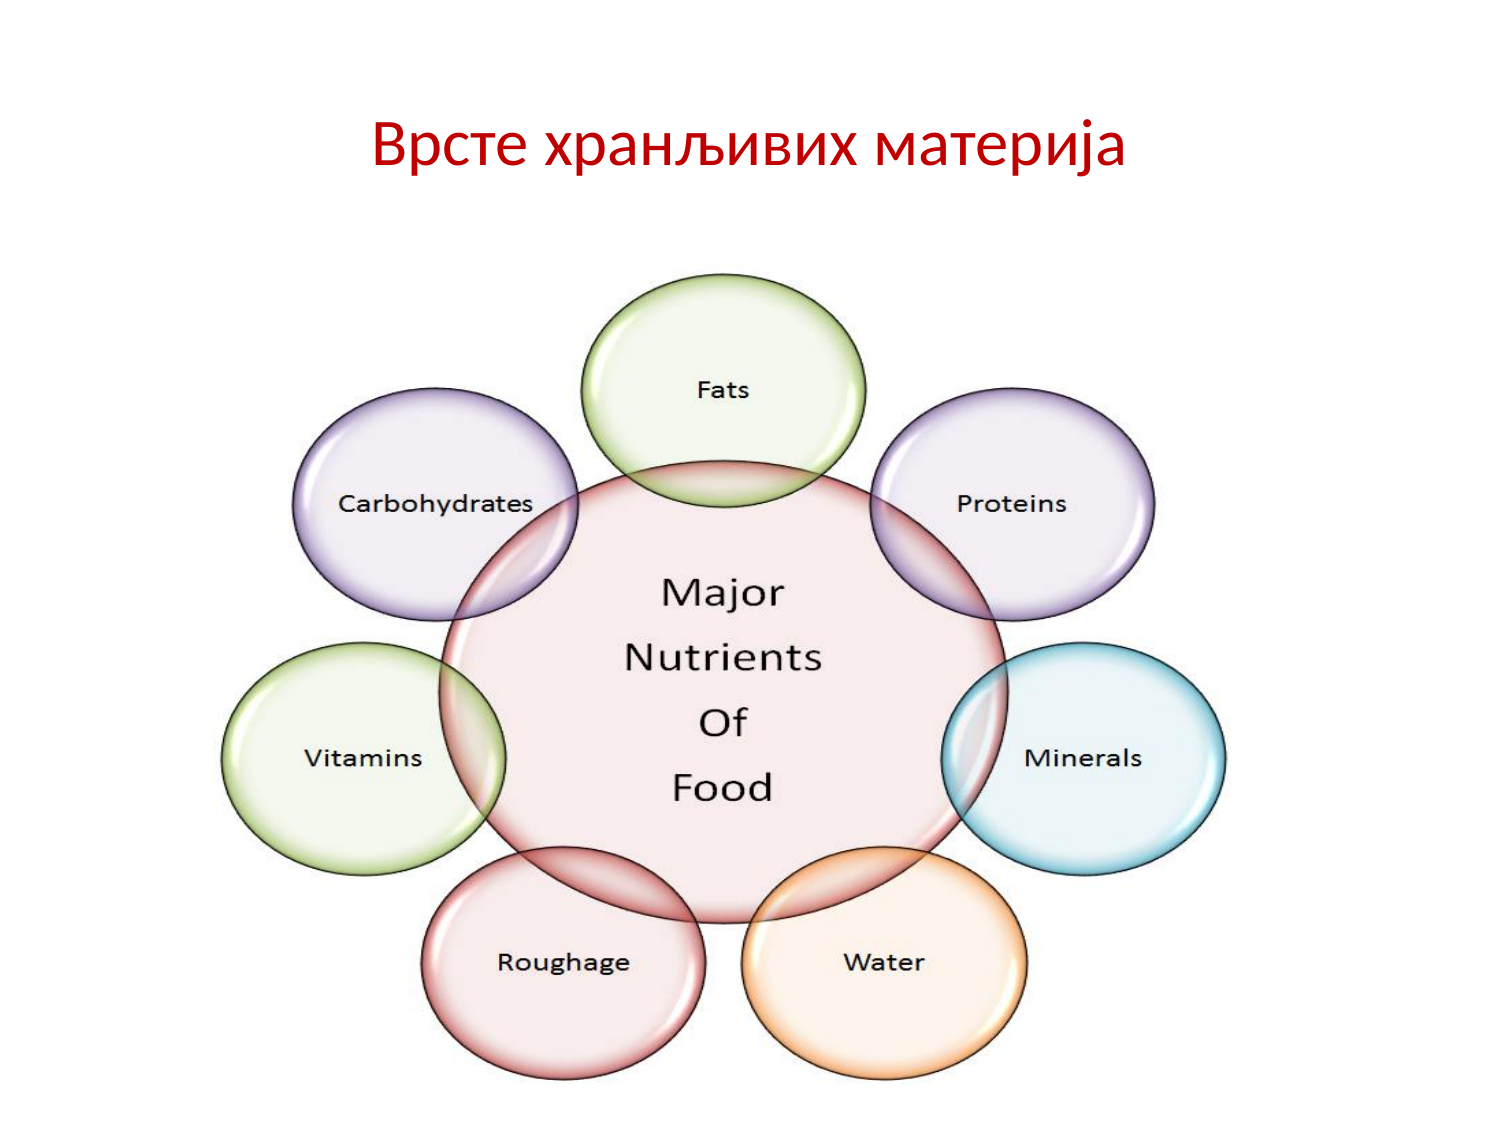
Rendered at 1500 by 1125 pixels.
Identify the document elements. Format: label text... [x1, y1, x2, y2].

title Врсте хранљивих материја [75, 45, 1425, 233]
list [212, 262, 1237, 1101]
